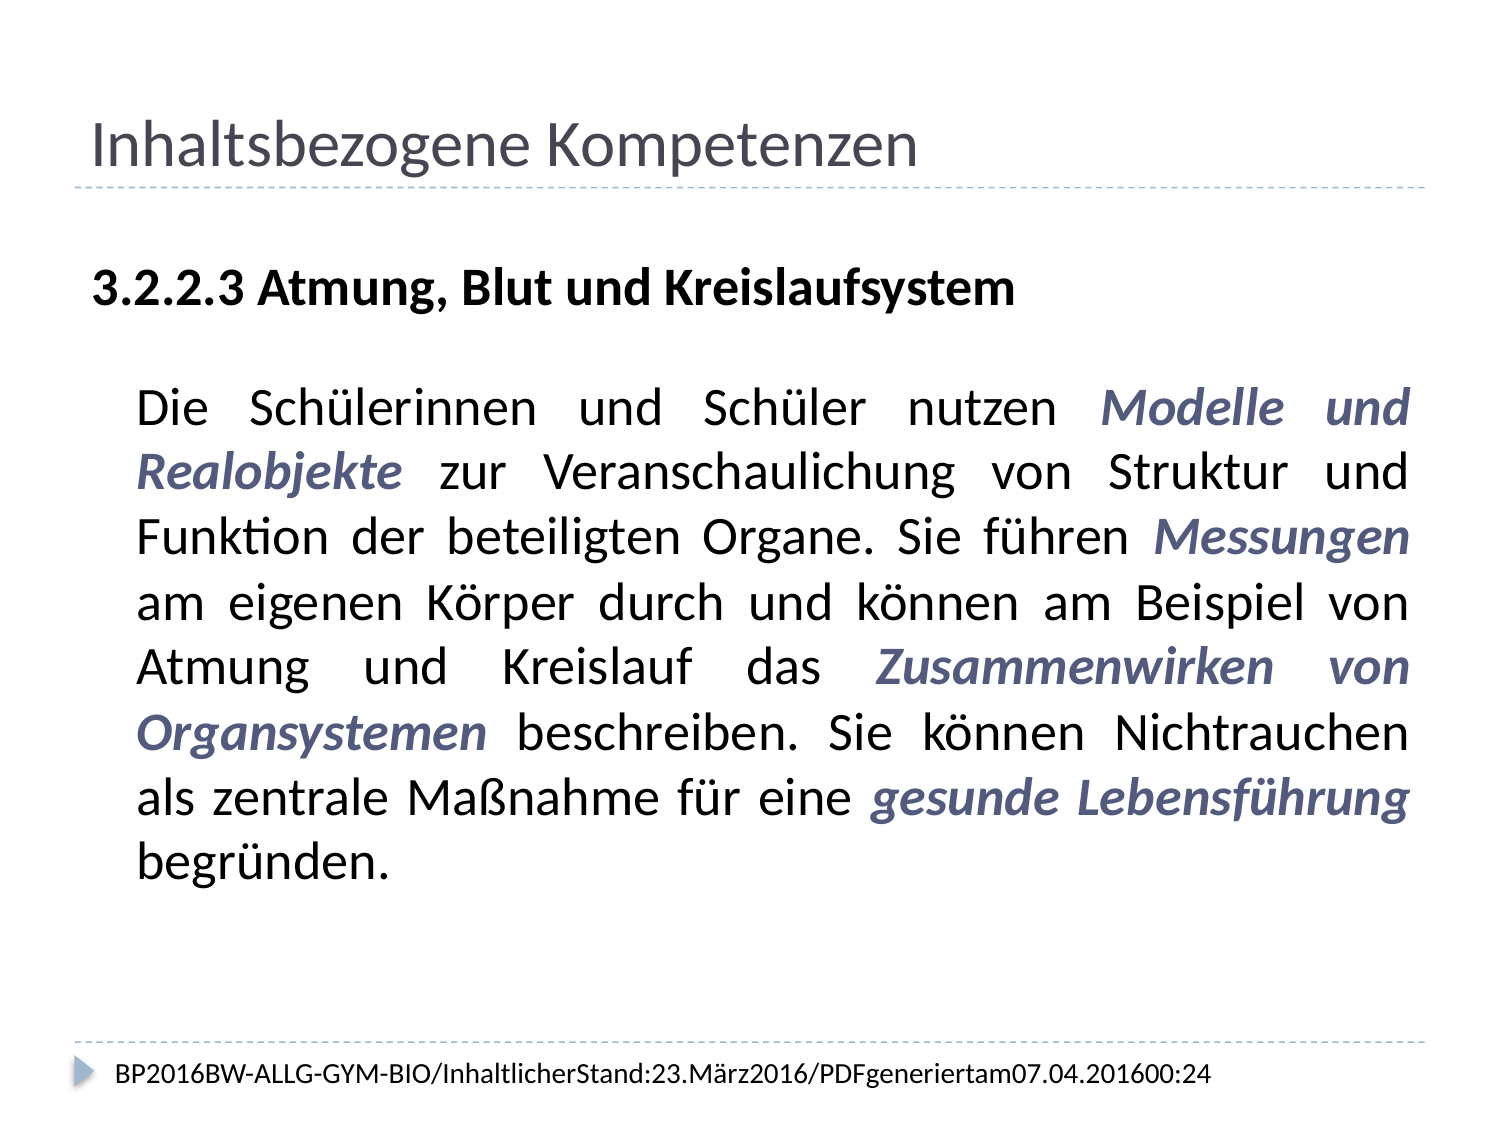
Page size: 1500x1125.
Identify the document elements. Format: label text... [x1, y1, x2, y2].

title Inhaltsbezogene Kompetenzen [74, 24, 1426, 188]
text_box BP2016BW-ALLG-GYM-BIO/InhaltlicherStand:23.März2016/PDFgeneriertam07.04.201600:24 [100, 1046, 1424, 1097]
list 3.2.2.3 Atmung, Blut und Kreislaufsystem Die Schülerinnen und Schüler nutzen Modelle und Realobjekte zur Veranschaulichung von Struktur und Funktion der beteiligten Organe. Sie führen Messungen am eigenen Körper durch und können am Beispiel von Atmung und Kreislauf das Zusammenwirken von Organsystemen beschreiben. Sie können Nichtrauchen als zentrale Maßnahme für eine gesunde Lebensführung begründen. [76, 243, 1427, 987]
